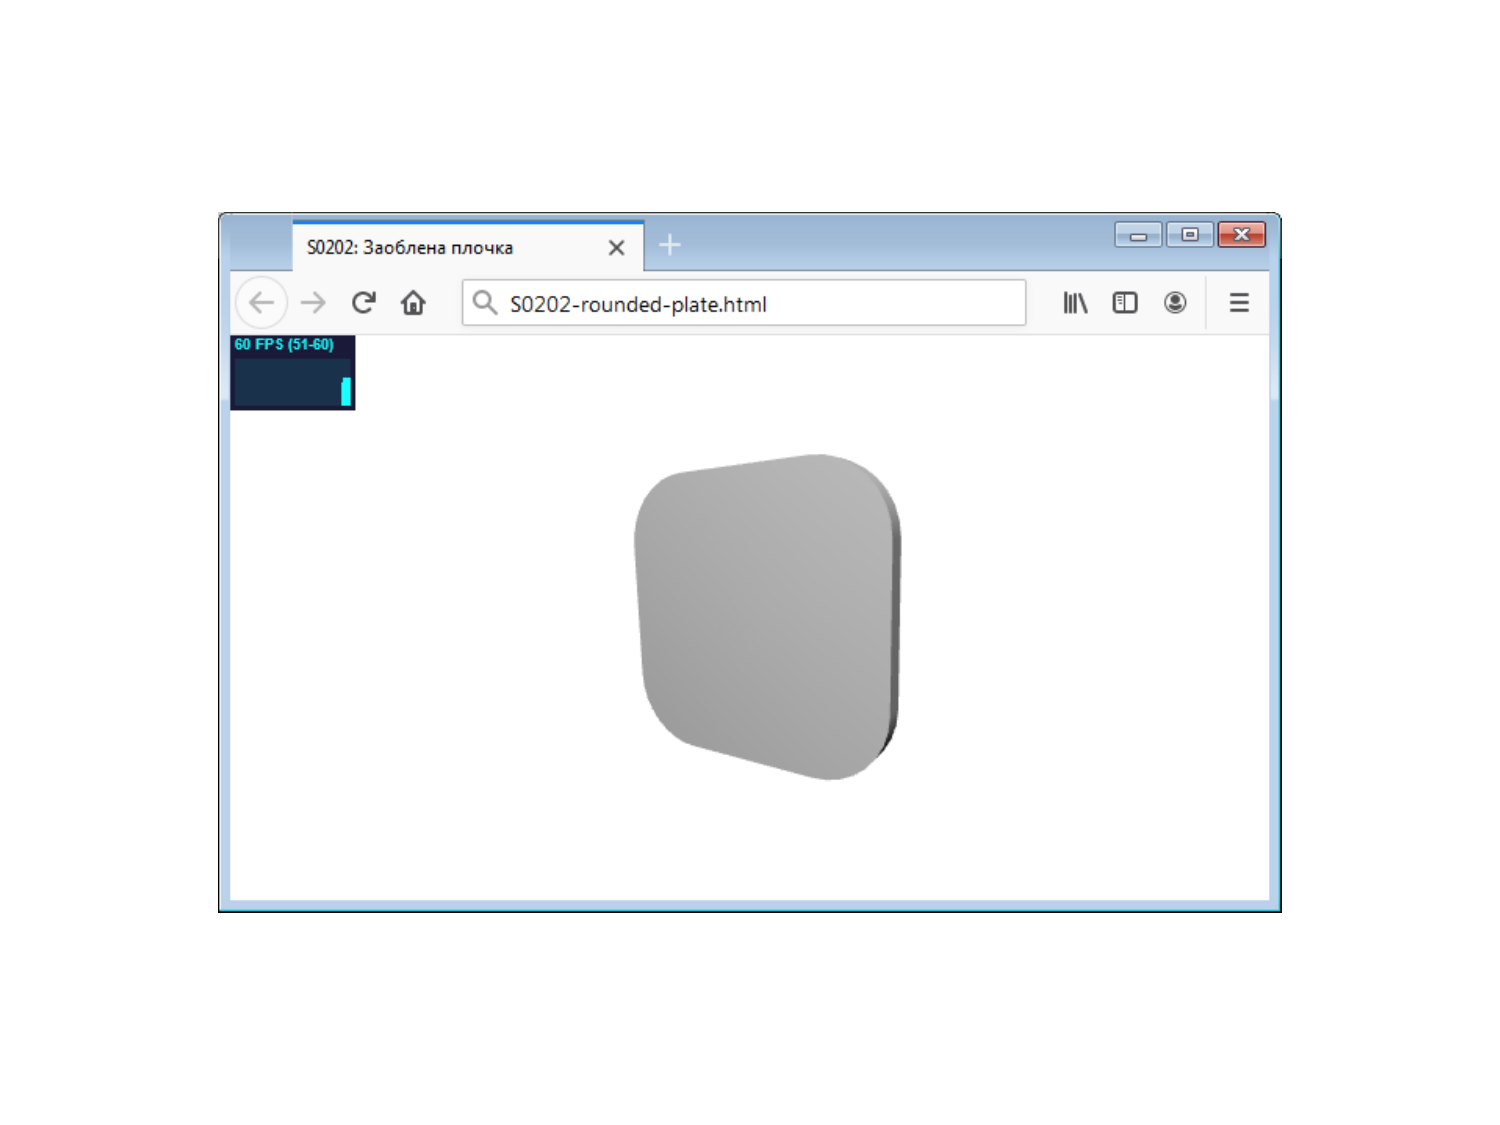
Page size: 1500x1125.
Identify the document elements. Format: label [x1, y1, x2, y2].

picture [218, 212, 1282, 913]
